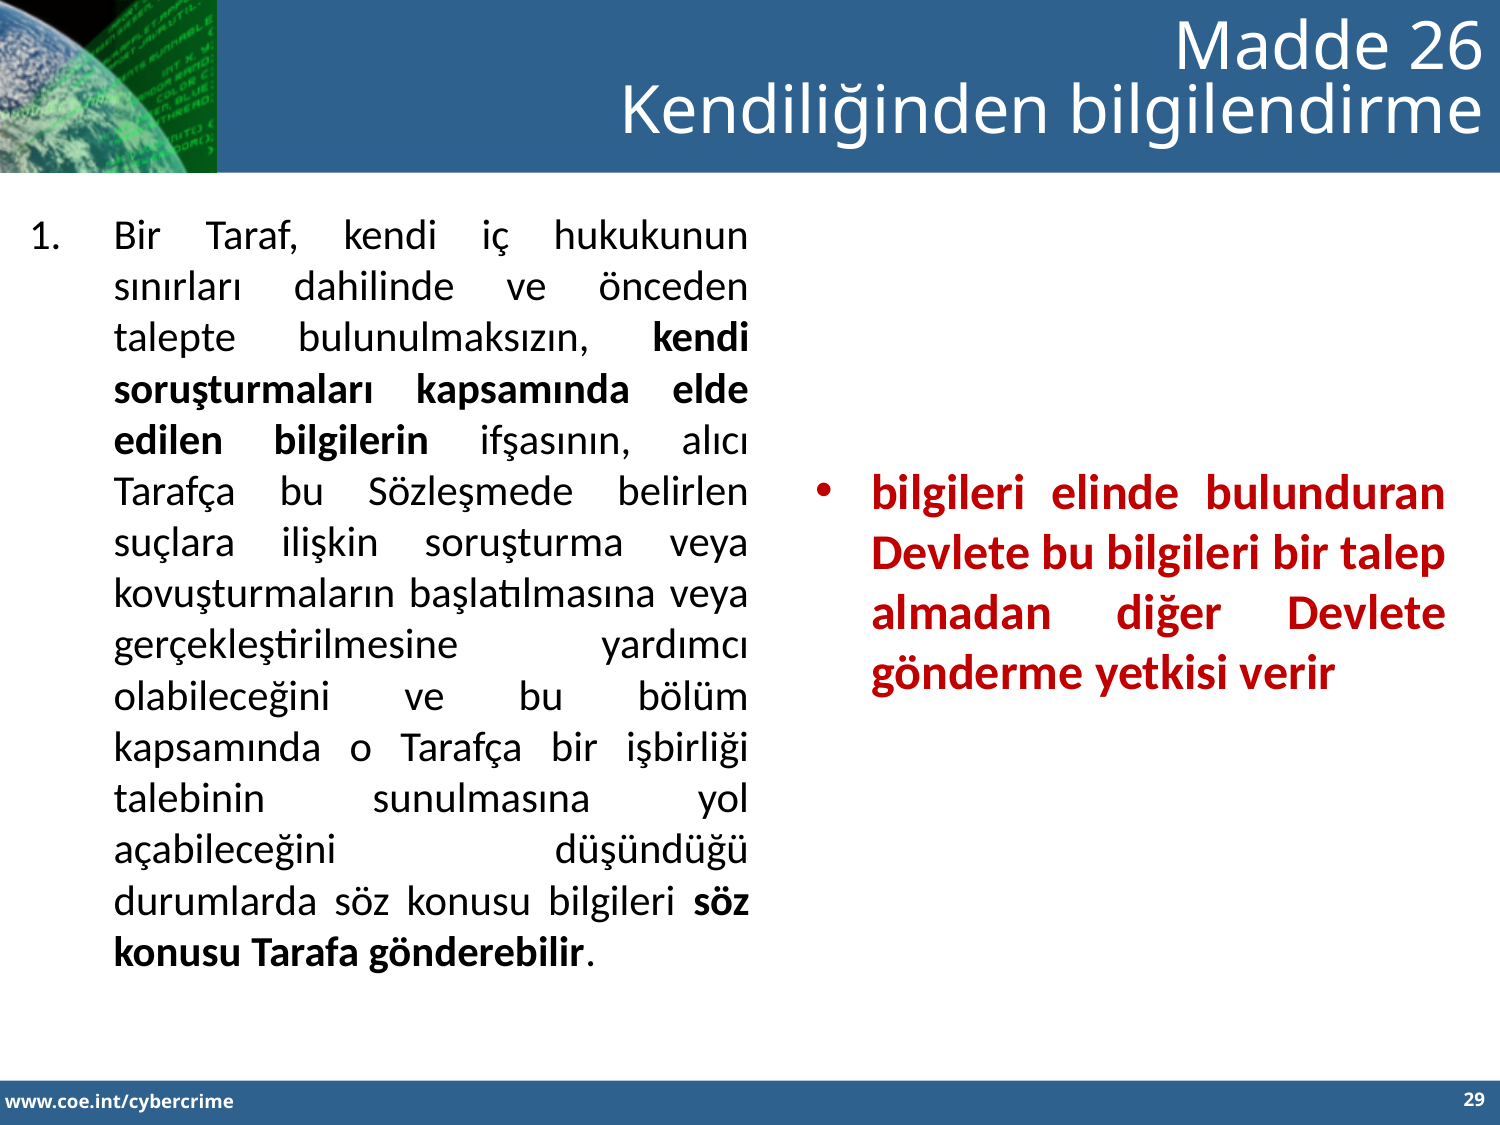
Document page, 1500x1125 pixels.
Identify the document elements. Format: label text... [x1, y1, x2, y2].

picture [0, 1, 217, 173]
text_box bilgileri elinde bulunduran Devlete bu bilgileri bir talep almadan diğer Devlete gönderme yetkisi verir [800, 451, 1462, 707]
text_box Bir Taraf, kendi iç hukukunun sınırları dahilinde ve önceden talepte bulunulmaksızın, kendi soruşturmaları kapsamında elde edilen bilgilerin ifşasının, alıcı Tarafça bu Sözleşmede belirlen suçlara ilişkin soruşturma veya kovuşturmaların başlatılmasına veya gerçekleştirilmesine yardımcı olabileceğini ve bu bölüm kapsamında o Tarafça bir işbirliği talebinin sunulmasına yol açabileceğini düşündüğü durumlarda söz konusu bilgileri söz konusu Tarafa gönderebilir. [14, 199, 765, 983]
text_box Madde 26 Kendiliğinden bilgilendirme [410, 6, 1500, 159]
slide_number 29 [1149, 1079, 1500, 1125]
